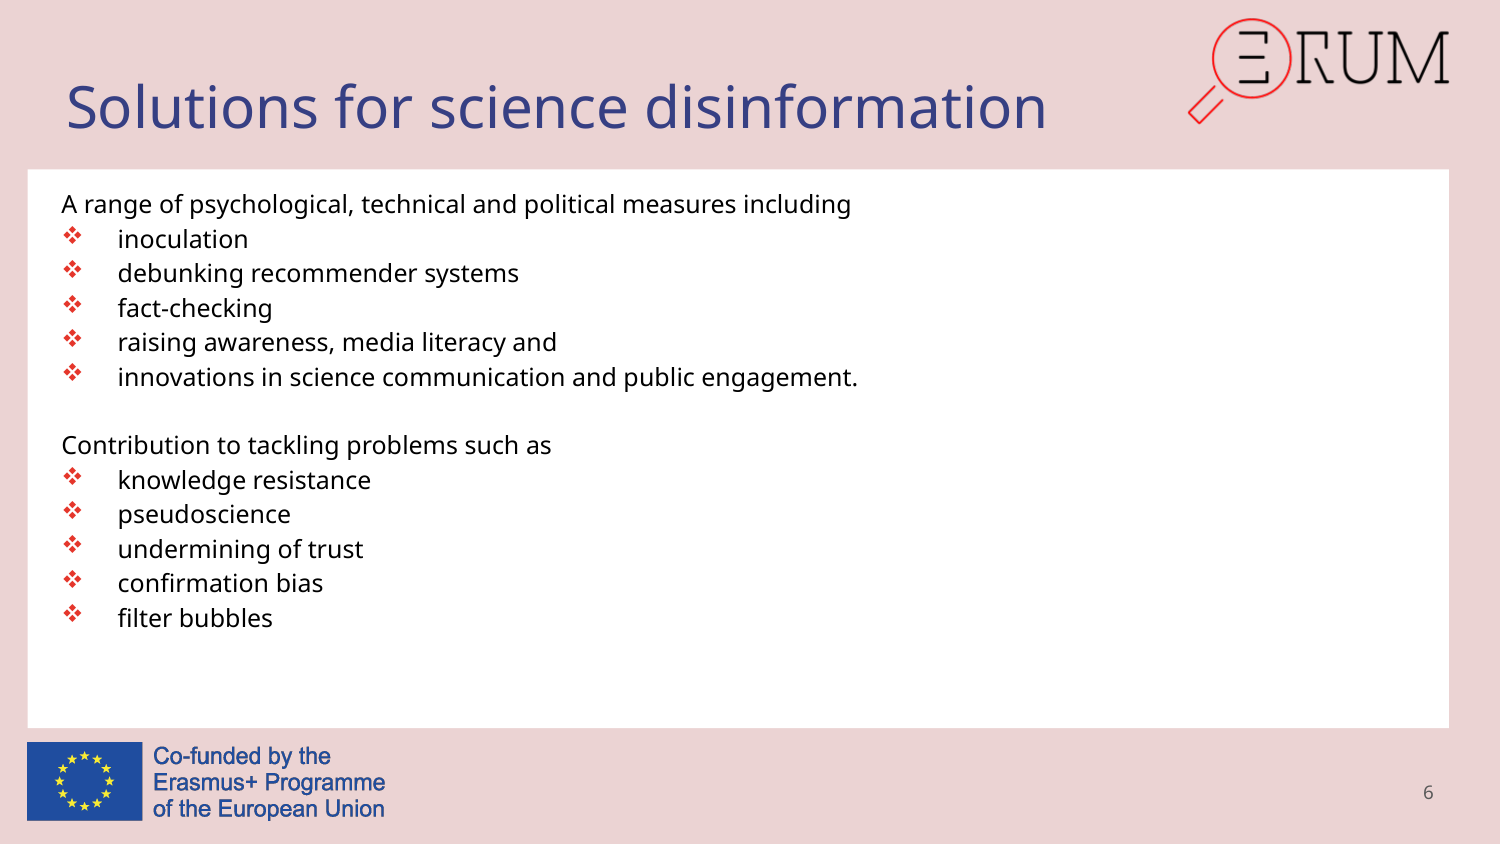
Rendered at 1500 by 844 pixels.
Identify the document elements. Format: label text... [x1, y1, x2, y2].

title Solutions for science disinformation [51, 55, 1168, 150]
picture [1136, 0, 1500, 137]
picture [27, 742, 385, 821]
list A range of psychological, technical and political measures including inoculation debunking recommender systems fact-checking raising awareness, media literacy and innovations in science communication and public engagement. Contribution to tackling problems such as knowledge resistance pseudoscience undermining of trust confirmation bias filter bubbles [27, 169, 1449, 729]
slide_number 6 [1358, 761, 1449, 826]
